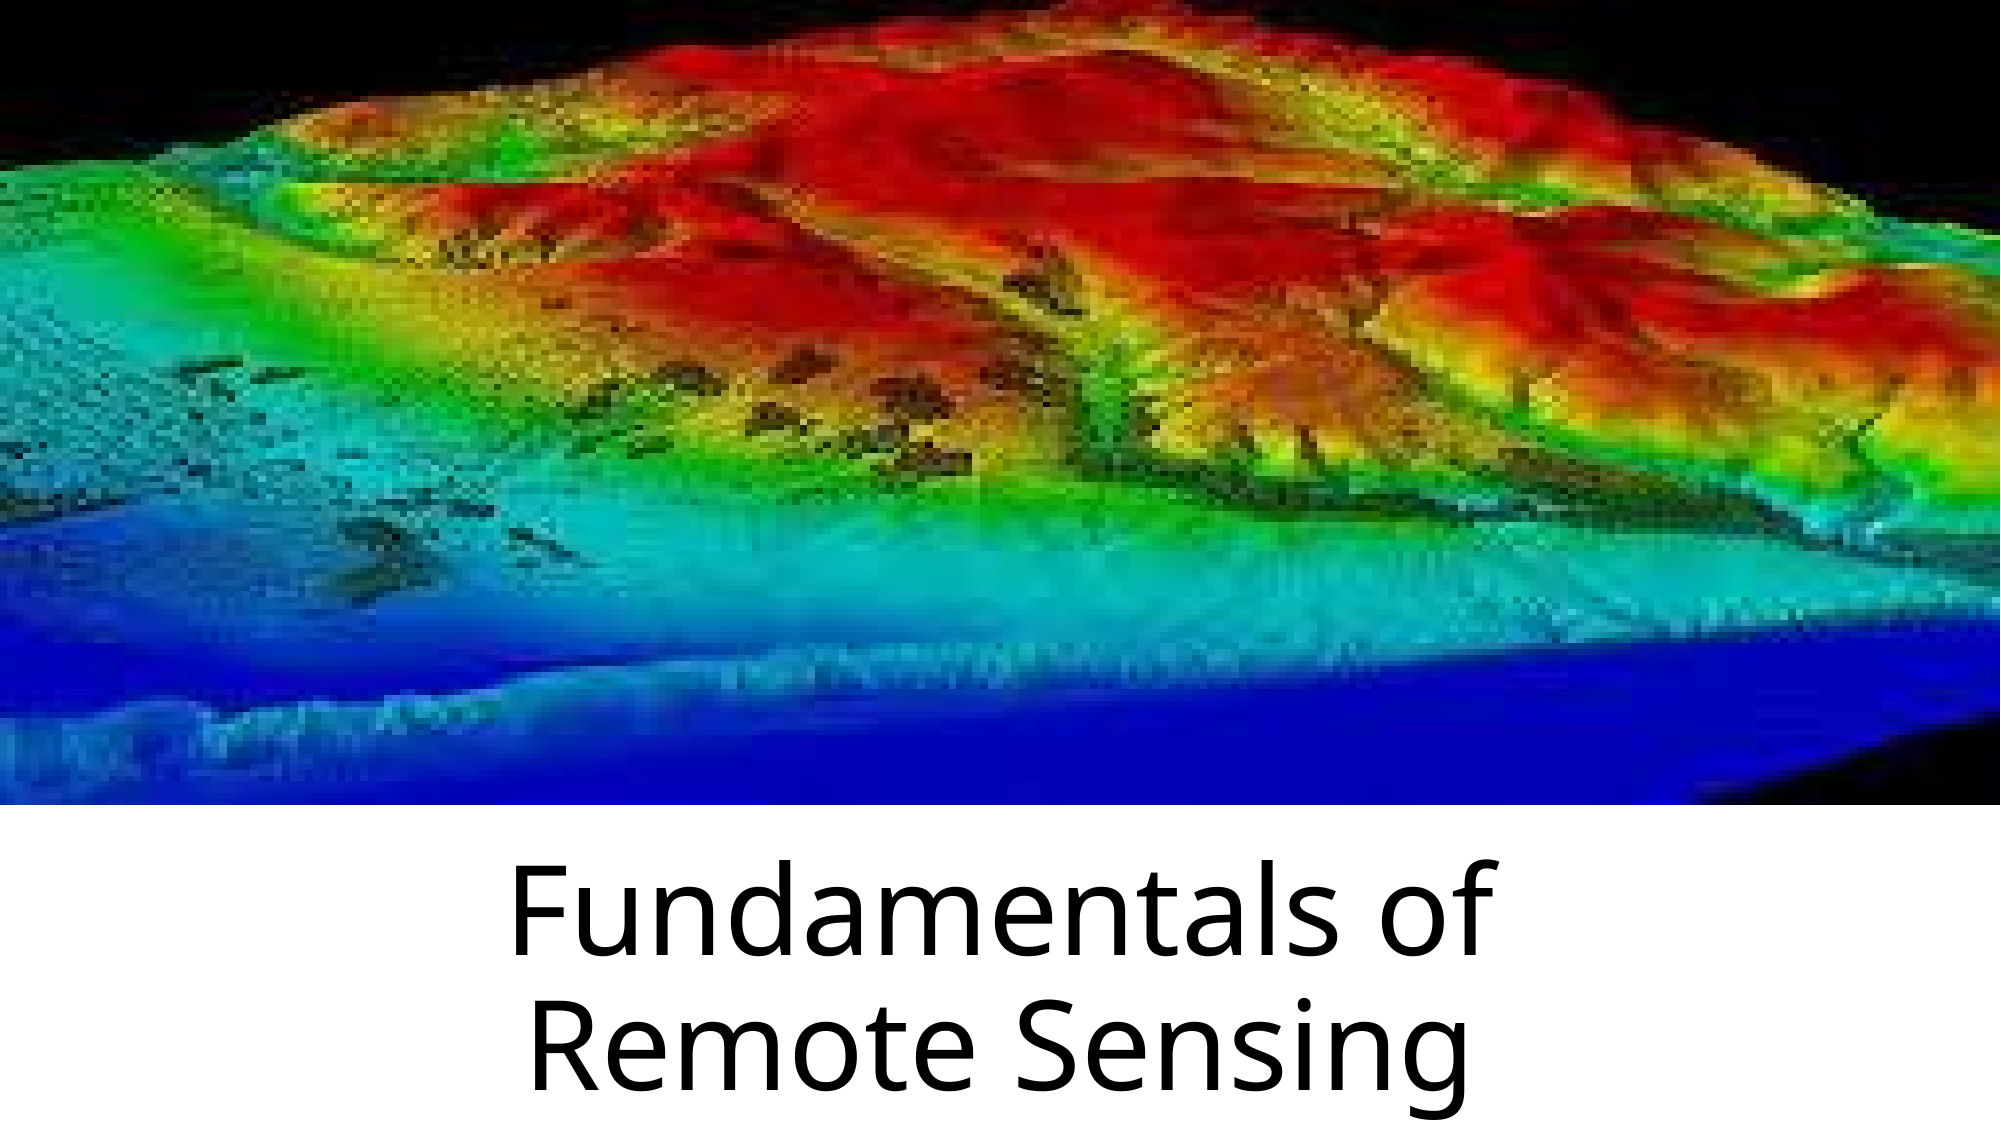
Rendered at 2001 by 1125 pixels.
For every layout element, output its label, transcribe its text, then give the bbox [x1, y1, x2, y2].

title Fundamentals of Remote Sensing [249, 805, 1750, 1125]
picture [0, 0, 2000, 805]
